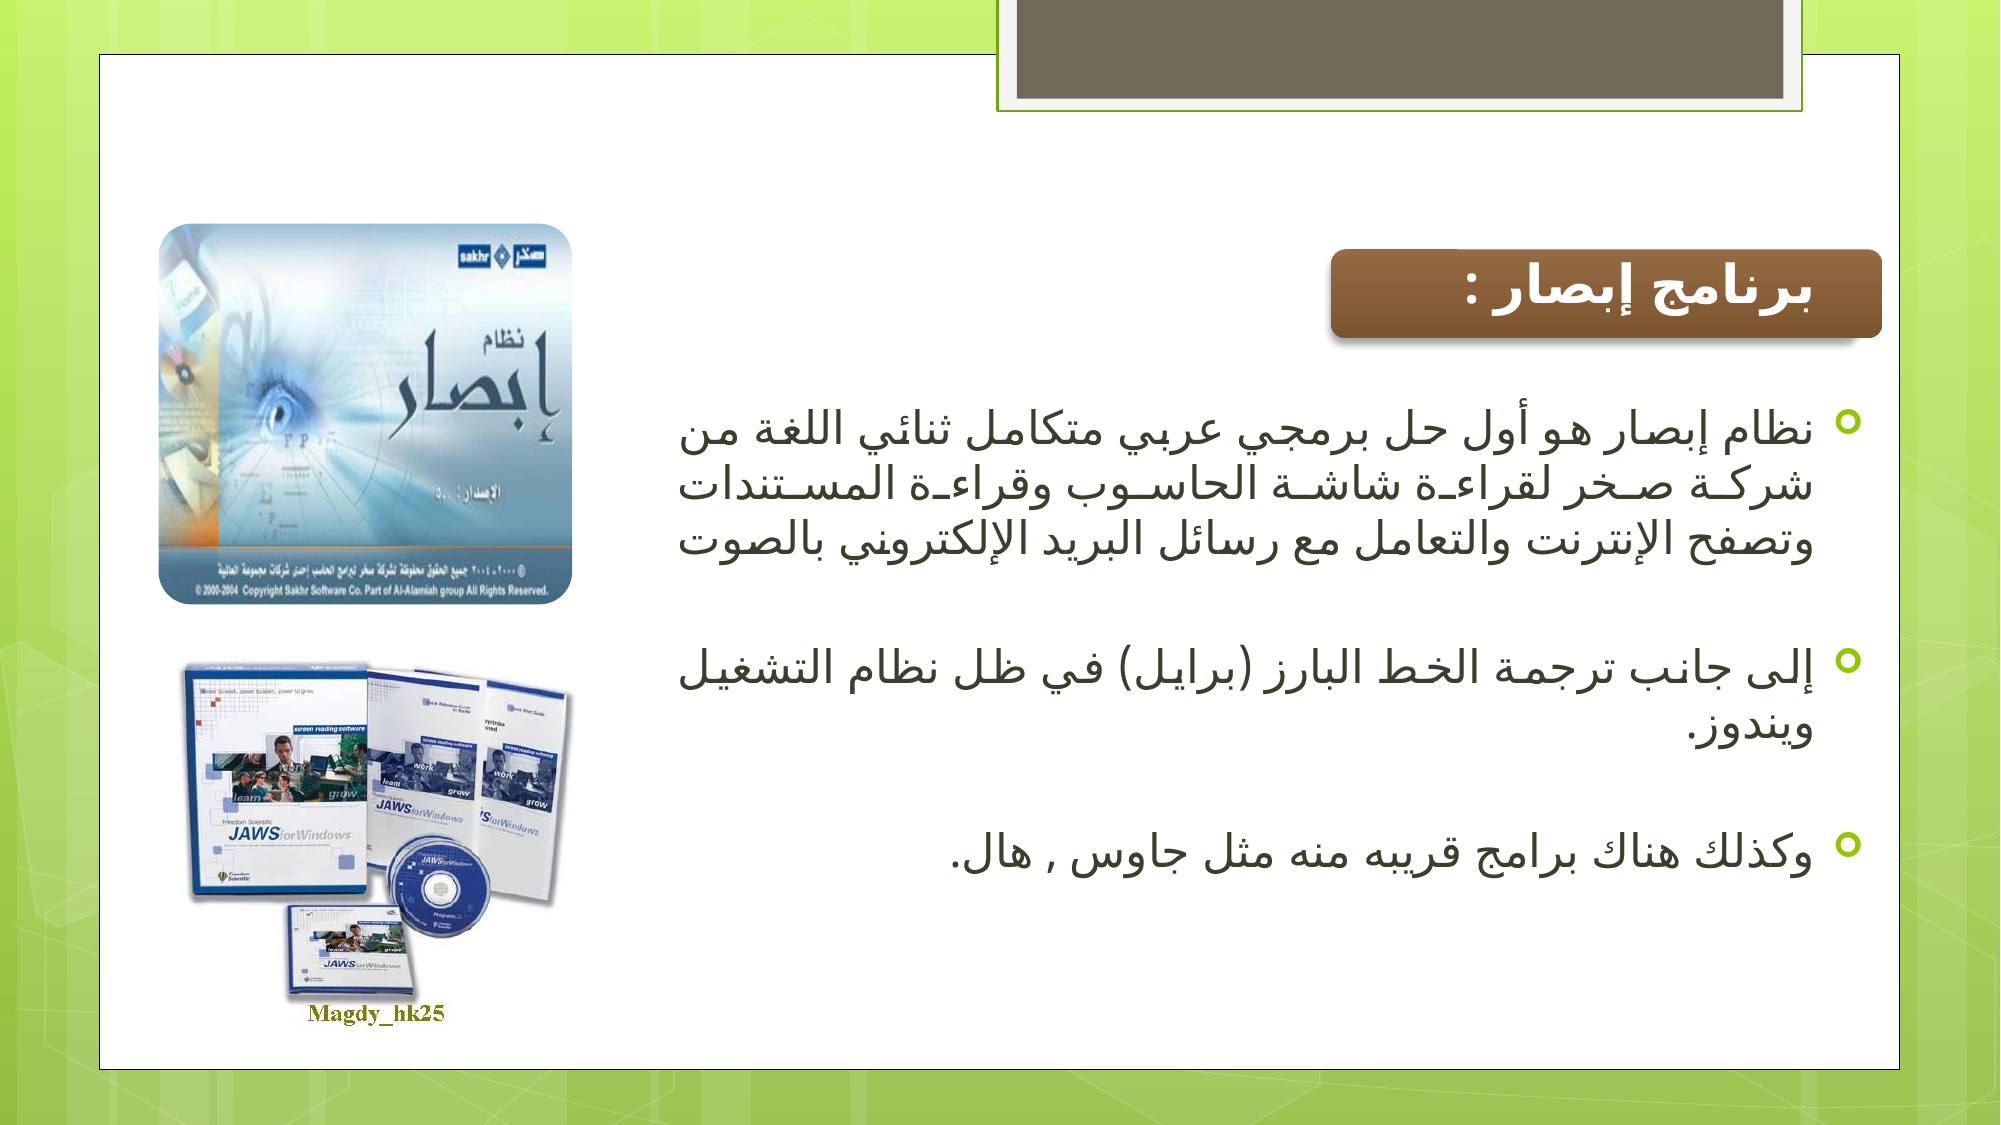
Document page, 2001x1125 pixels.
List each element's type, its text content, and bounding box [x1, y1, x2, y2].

text_box [808, 0, 1122, 163]
picture [158, 223, 573, 605]
picture [167, 632, 576, 1034]
list برنامج إبصار : نظام إبصار هو أول حل برمجي عربي متكامل ثنائي اللغة من شركة صخر لقراءة شاشة الحاسوب وقراءة المستندات وتصفح الإنترنت والتعامل مع رسائل البريد الإلكتروني بالصوت إلى جانب ترجمة الخط البارز (برايل) في ظل نظام التشغيل ويندوز. وكذلك هناك برامج قريبه منه مثل جاوس , هال. [663, 242, 1883, 945]
